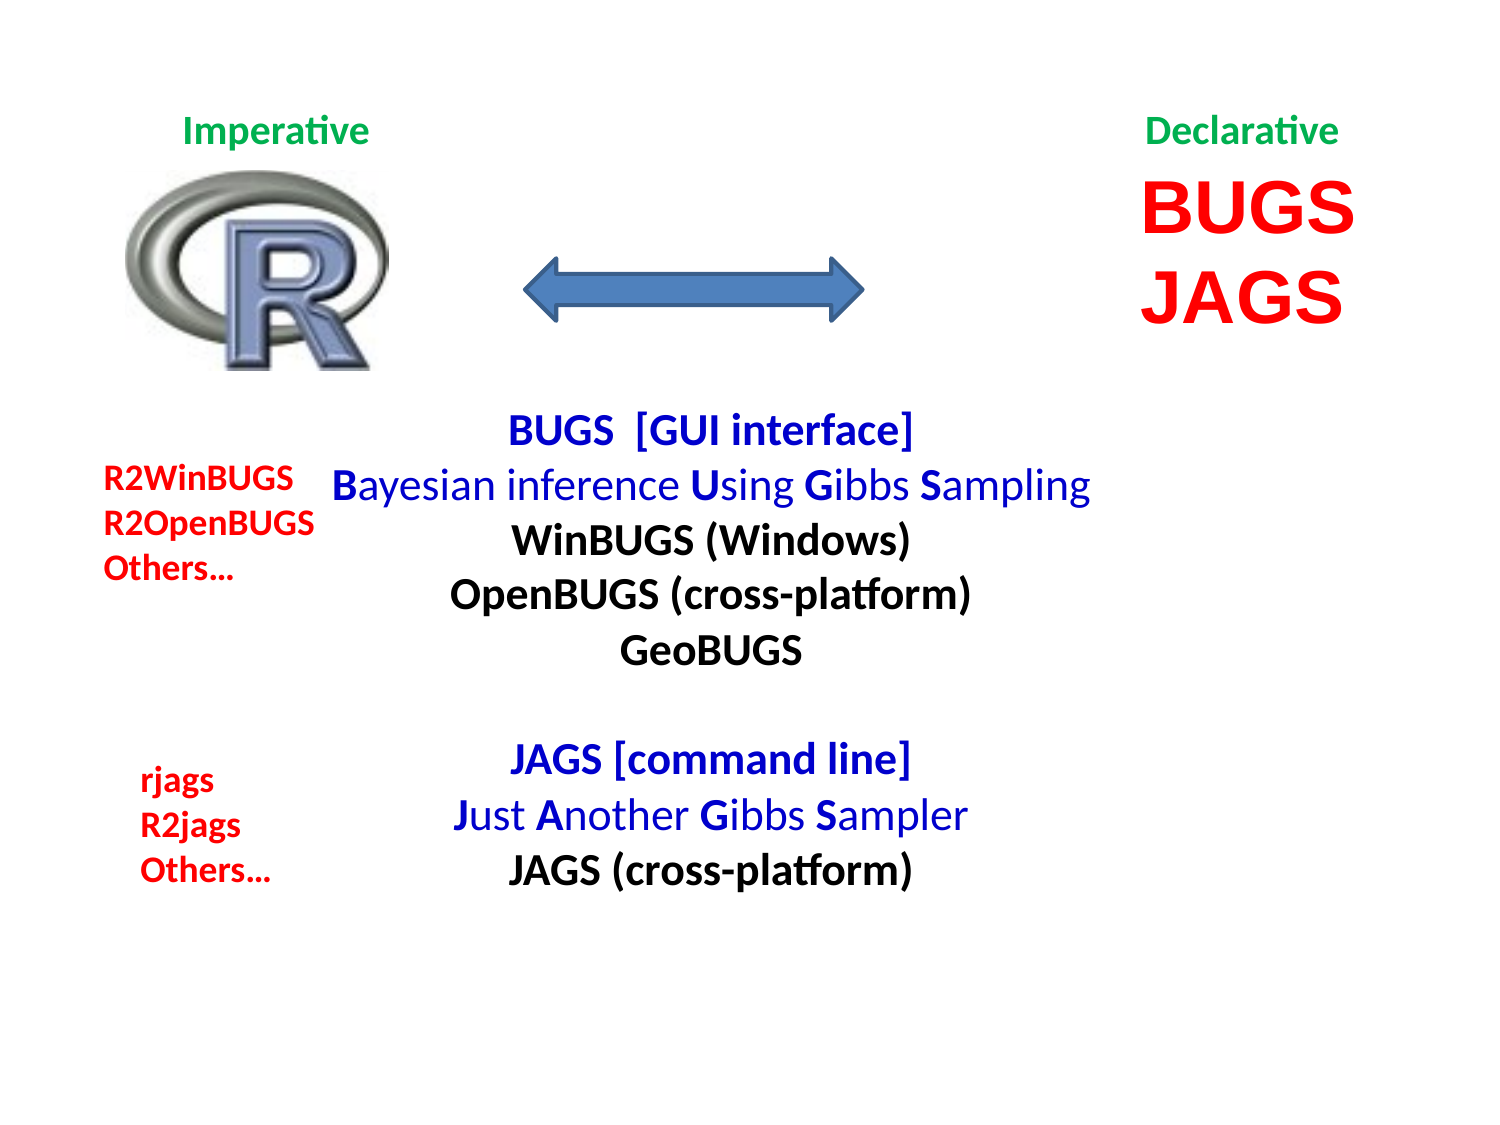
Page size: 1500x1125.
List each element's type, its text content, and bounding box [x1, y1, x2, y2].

text_box BUGS [GUI interface] Bayesian inference Using Gibbs Sampling WinBUGS (Windows) OpenBUGS (cross-platform) GeoBUGS JAGS [command line] Just Another Gibbs Sampler JAGS (cross-platform) [317, 391, 1106, 957]
text_box R2WinBUGS R2OpenBUGS Others… [88, 445, 331, 596]
text_box rjags R2jags Others… [125, 747, 288, 898]
text_box BUGSJAGS [1124, 151, 1413, 437]
text_box Declarative [1130, 95, 1355, 161]
picture [124, 170, 389, 372]
text_box [522, 256, 865, 323]
text_box Imperative [167, 95, 386, 161]
